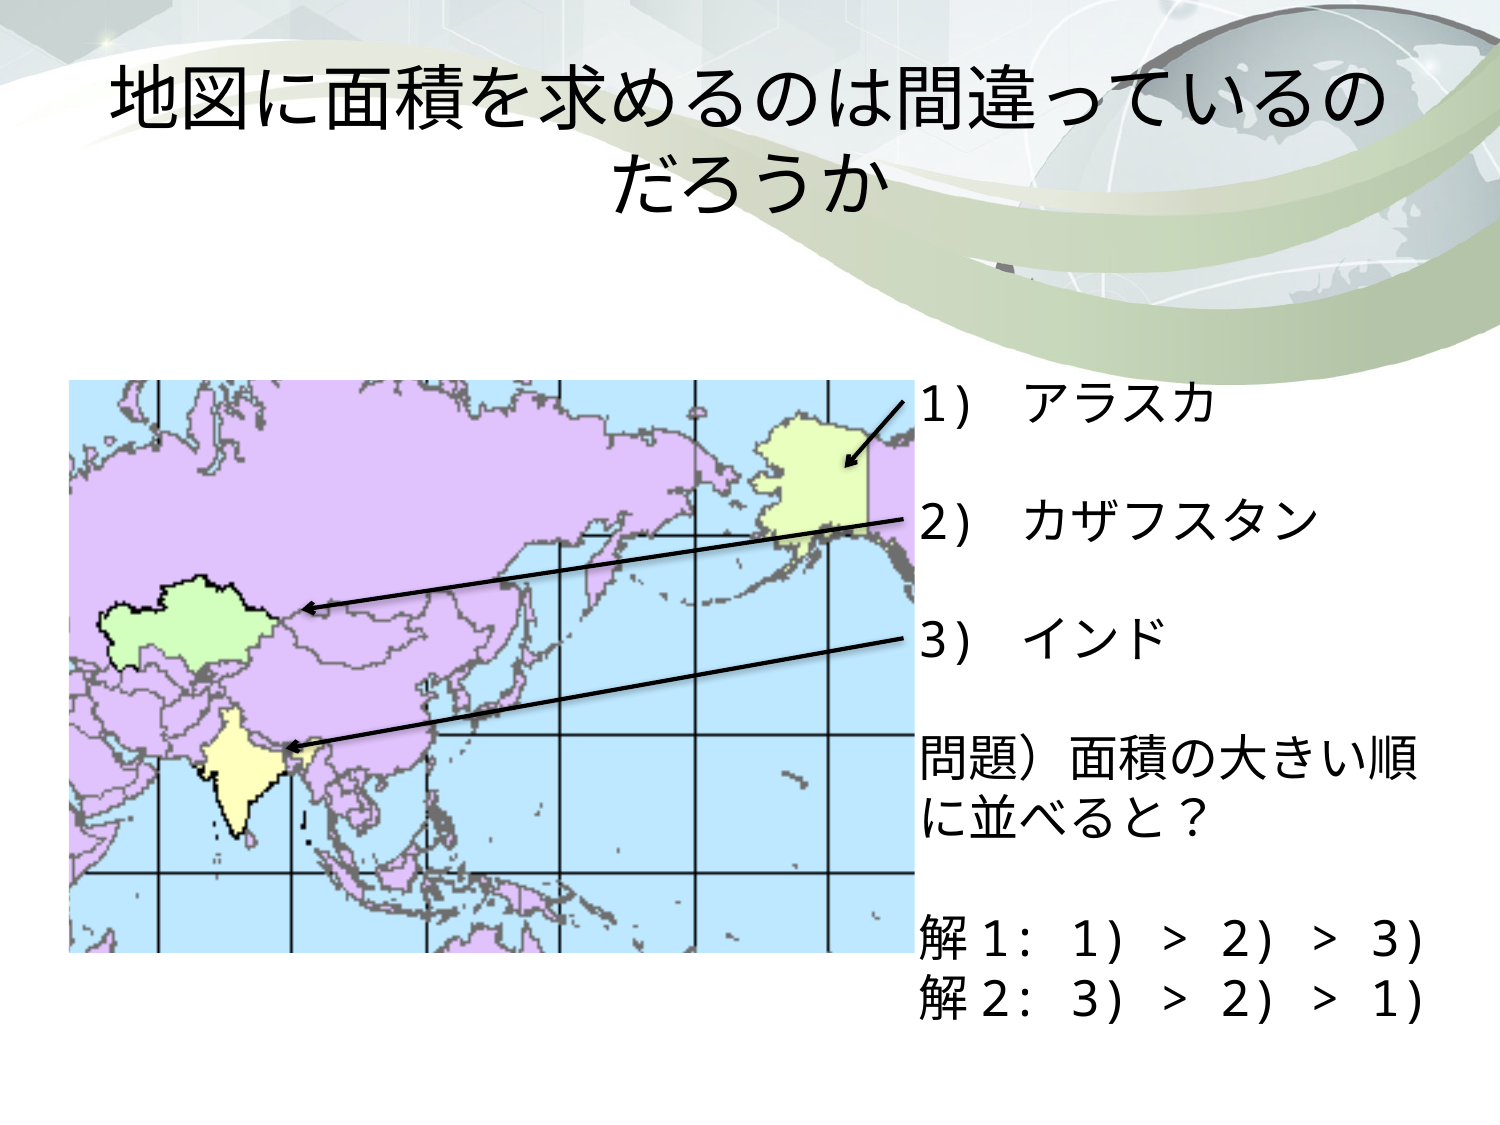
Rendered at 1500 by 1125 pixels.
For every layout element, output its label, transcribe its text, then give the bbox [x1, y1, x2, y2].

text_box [844, 401, 904, 469]
title 地図に面積を求めるのは間違っているのだろうか [75, 45, 1425, 233]
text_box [300, 519, 904, 610]
text_box 2) カザフスタン [919, 481, 1353, 557]
text_box 1) アラスカ [903, 363, 1261, 439]
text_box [285, 637, 904, 749]
picture [68, 380, 915, 953]
text_box 3) インド [919, 600, 1199, 676]
text_box 問題）面積の大きい順に並べると？ 解1: 1) > 2) > 3) 解2: 3) > 2) > 1) [903, 718, 1459, 1034]
